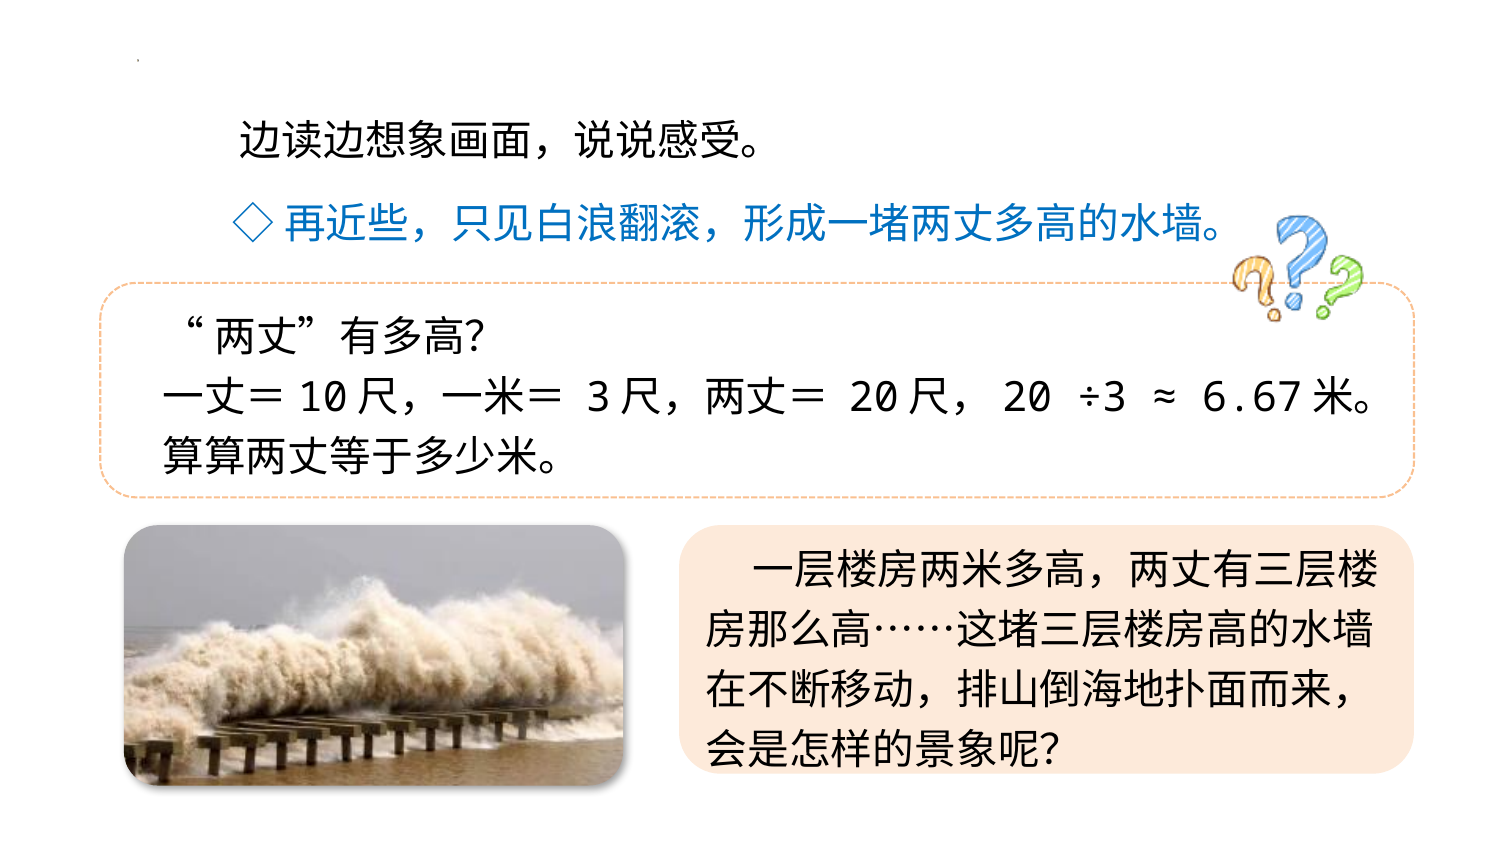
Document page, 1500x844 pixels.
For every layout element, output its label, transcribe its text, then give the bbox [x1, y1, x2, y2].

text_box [100, 183, 1414, 498]
picture [123, 525, 624, 786]
text_box 边读边想象画面，说说感受。 [224, 106, 798, 172]
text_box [679, 525, 1414, 783]
